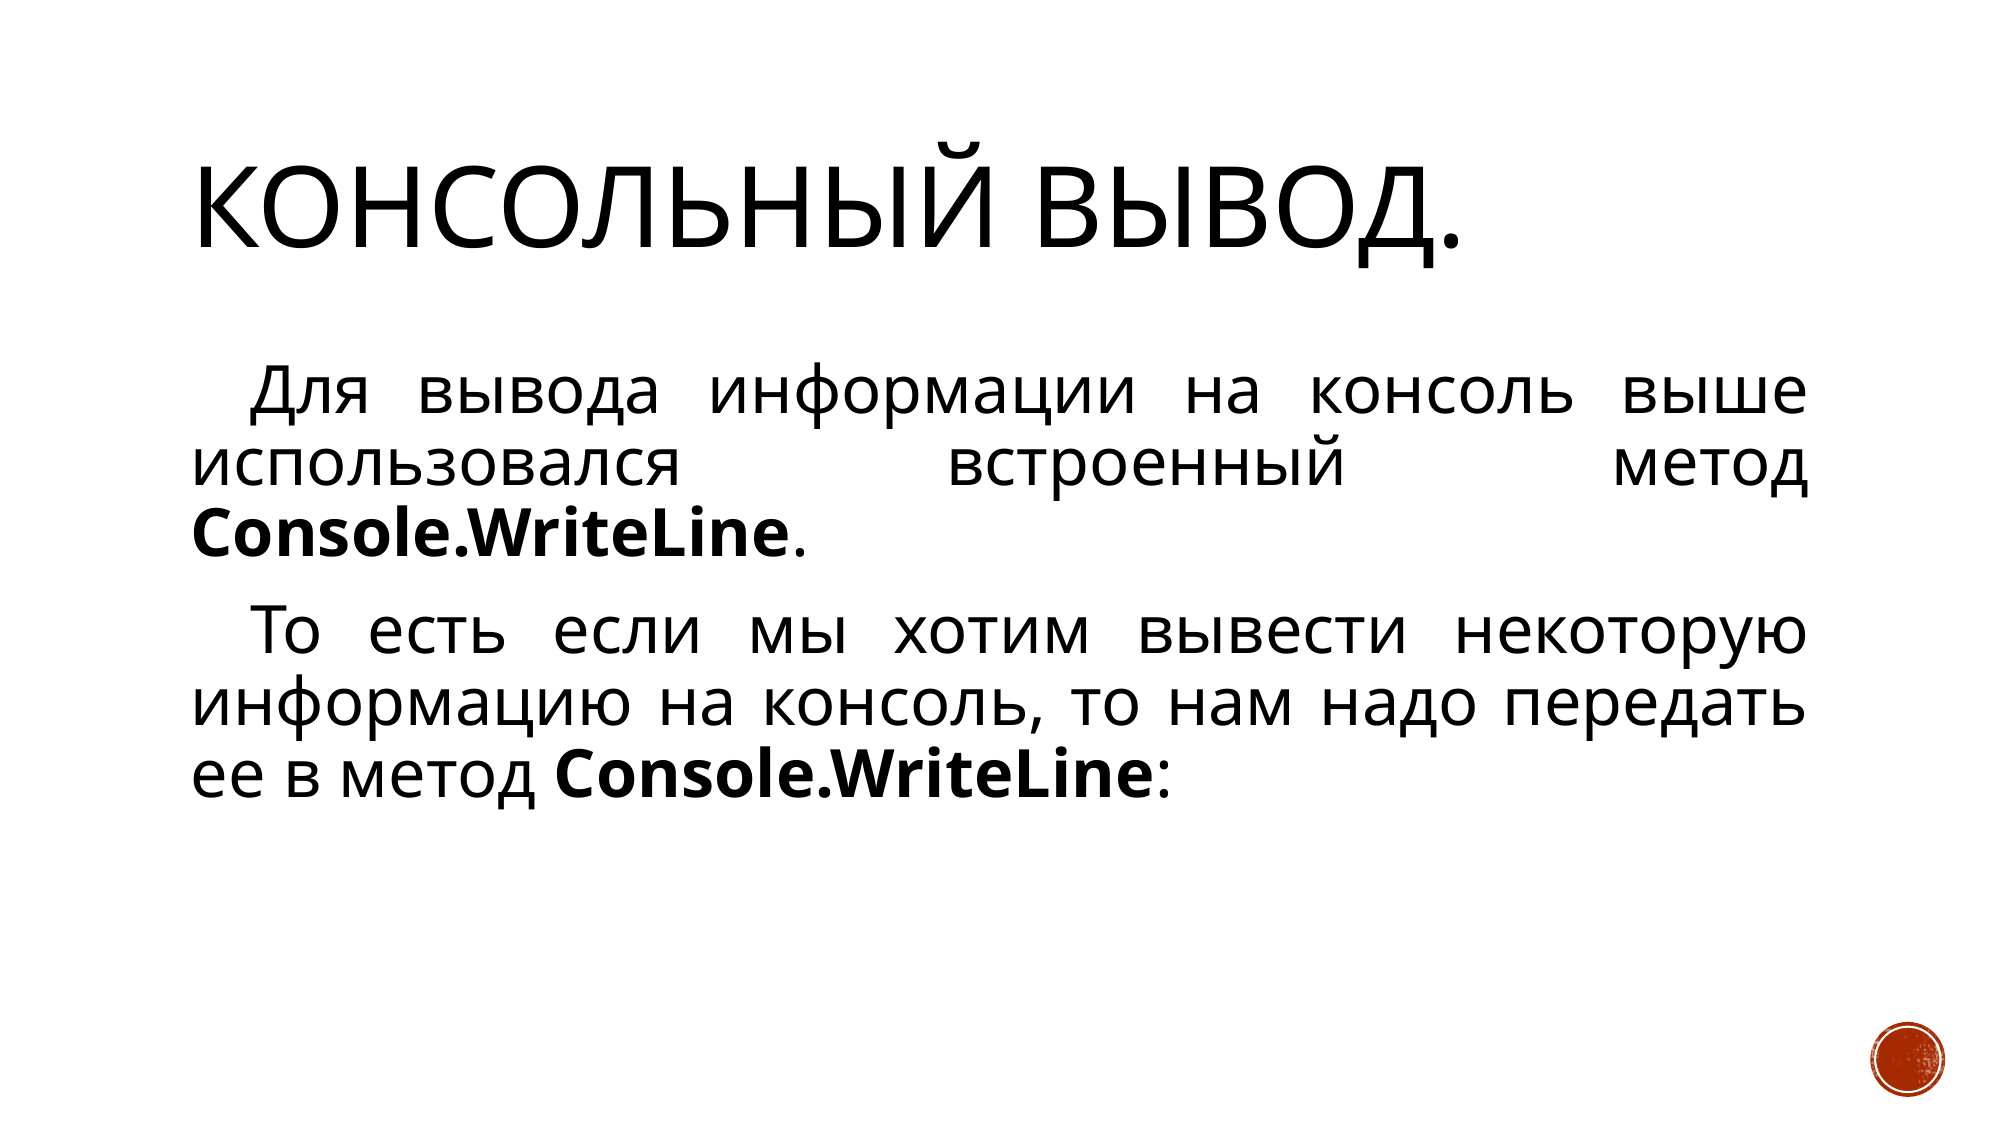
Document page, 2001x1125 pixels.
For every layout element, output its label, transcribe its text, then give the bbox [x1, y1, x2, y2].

list Для вывода информации на консоль выше использовался встроенный метод Console.WriteLine. То есть если мы хотим вывести некоторую информацию на консоль, то нам надо передать ее в метод Console.WriteLine: [175, 348, 1826, 1013]
title Консольный вывод. [175, 79, 1826, 344]
